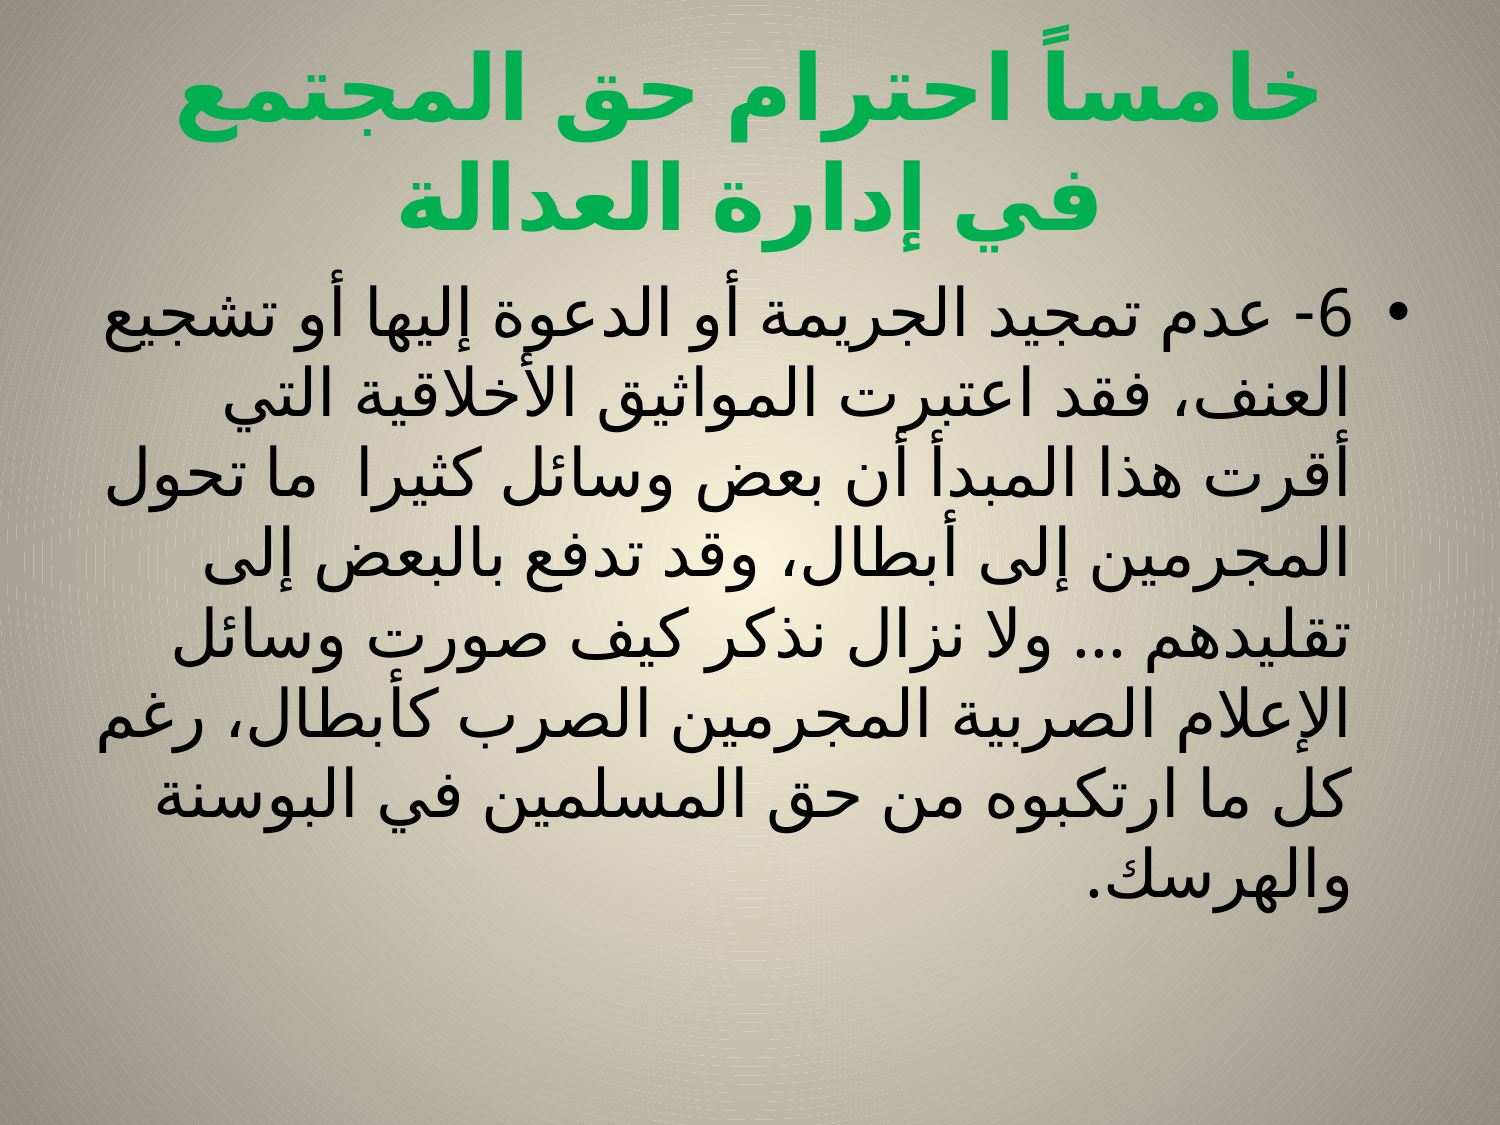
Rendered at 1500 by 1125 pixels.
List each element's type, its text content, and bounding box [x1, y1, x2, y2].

title خامساً احترام حق المجتمع في إدارة العدالة [75, 45, 1425, 233]
list 6- عدم تمجيد الجريمة أو الدعوة إليها أو تشجيع العنف، فقد اعتبرت المواثيق الأخلاقية التي أقرت هذا المبدأ أن بعض وسائل كثيرا ما تحول المجرمين إلى أبطال، وقد تدفع بالبعض إلى تقليدهم ... ولا نزال نذكر كيف صورت وسائل الإعلام الصربية المجرمين الصرب كأبطال، رغم كل ما ارتكبوه من حق المسلمين في البوسنة والهرسك. [75, 262, 1425, 1005]
